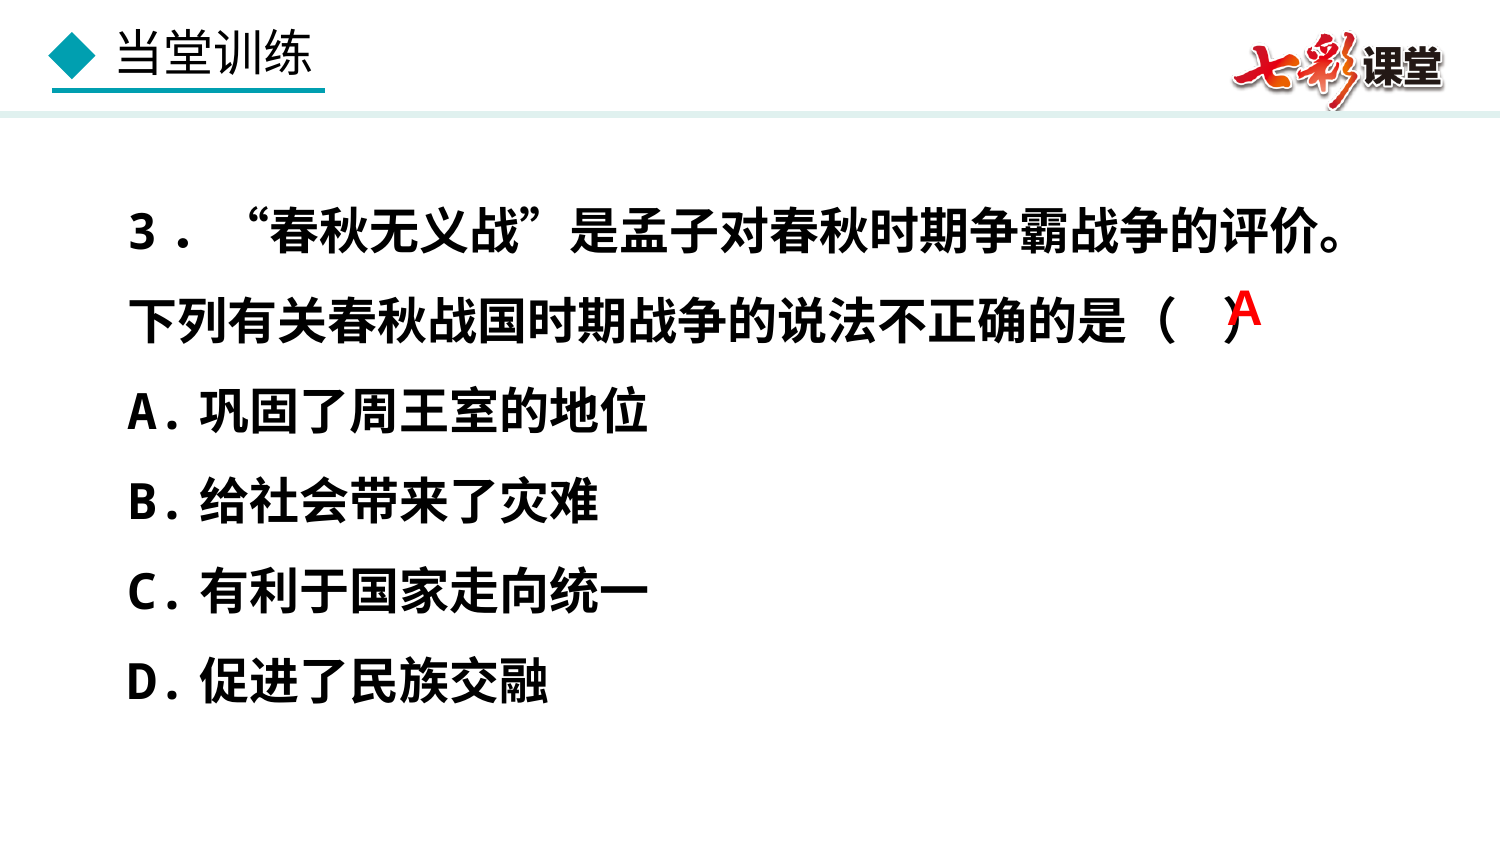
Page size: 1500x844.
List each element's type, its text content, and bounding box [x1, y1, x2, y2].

text_box A [1211, 268, 1294, 344]
picture [1228, 26, 1449, 111]
text_box 3．“春秋无义战”是孟子对春秋时期争霸战争的评价。下列有关春秋战国时期战争的说法不正确的是（ ） A.巩固了周王室的地位 B.给社会带来了灾难 C.有利于国家走向统一 D.促进了民族交融 [112, 161, 1400, 717]
